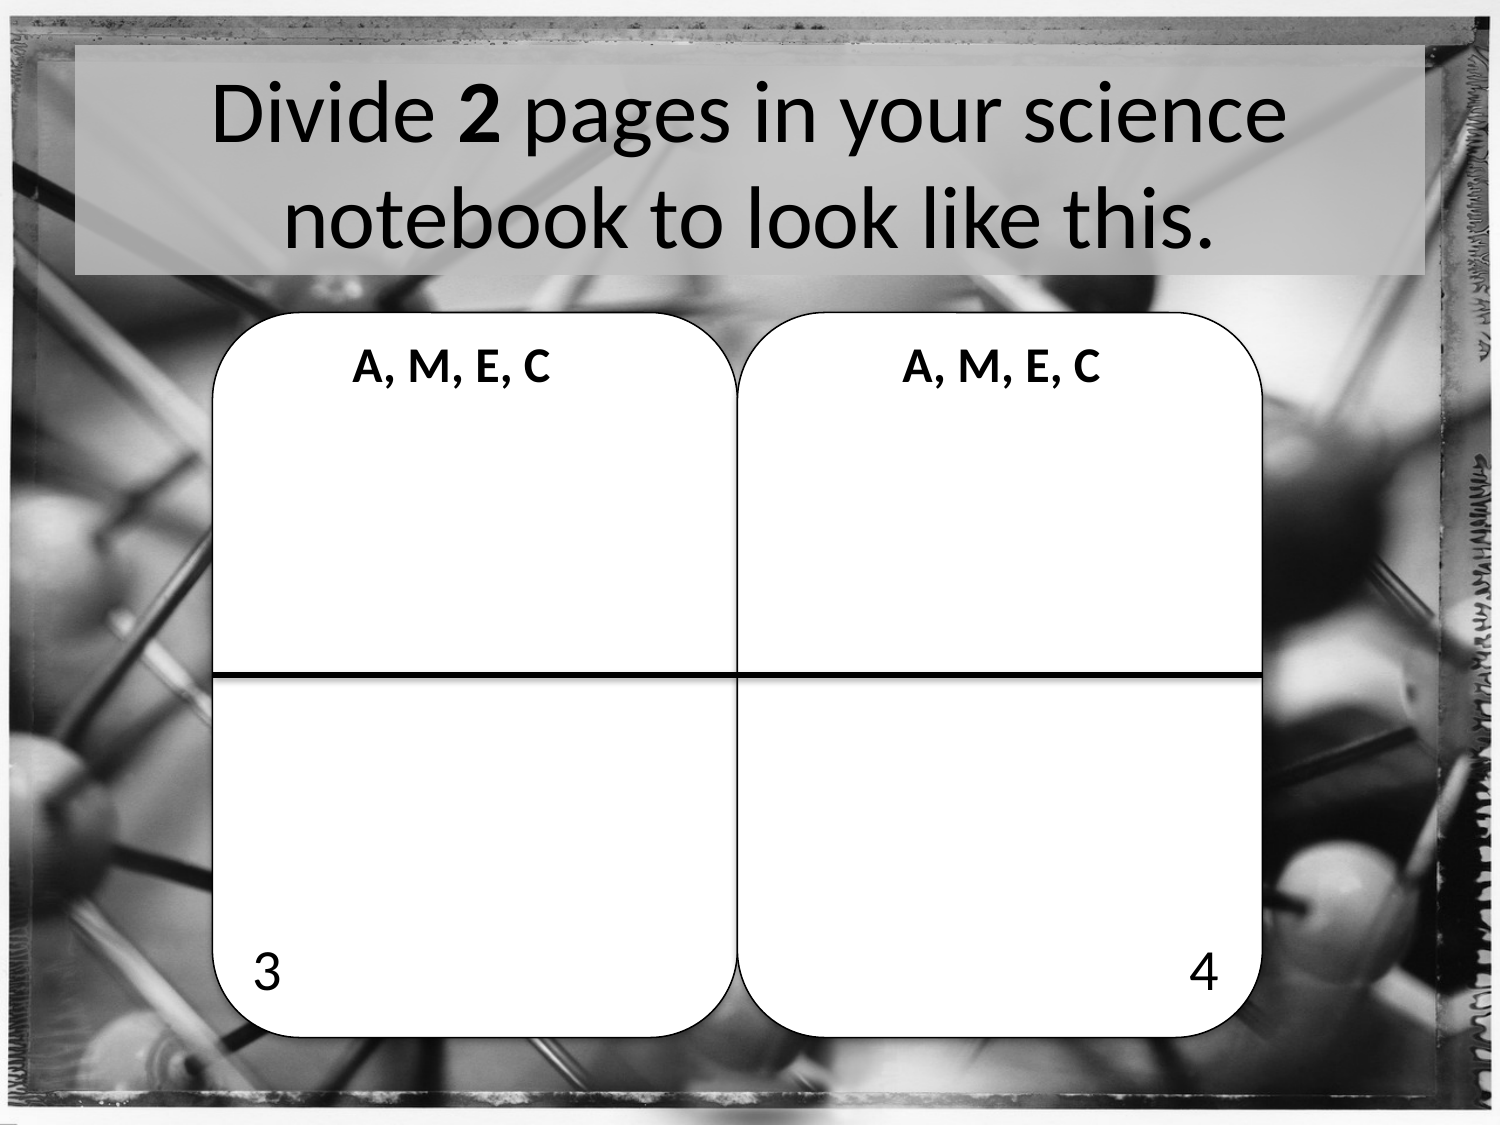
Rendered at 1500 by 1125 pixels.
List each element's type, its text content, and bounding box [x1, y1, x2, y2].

text_box [211, 685, 735, 1039]
text_box [736, 311, 1264, 672]
picture [0, 0, 1500, 1125]
text_box [736, 685, 1264, 1039]
text_box 4 [1174, 924, 1238, 1010]
text_box A, M, E, C [337, 324, 600, 400]
text_box A, M, E, C [887, 324, 1150, 400]
title Divide 2 pages in your science notebook to look like this. [75, 45, 1425, 275]
text_box [211, 311, 736, 672]
text_box 3 [237, 924, 300, 1010]
